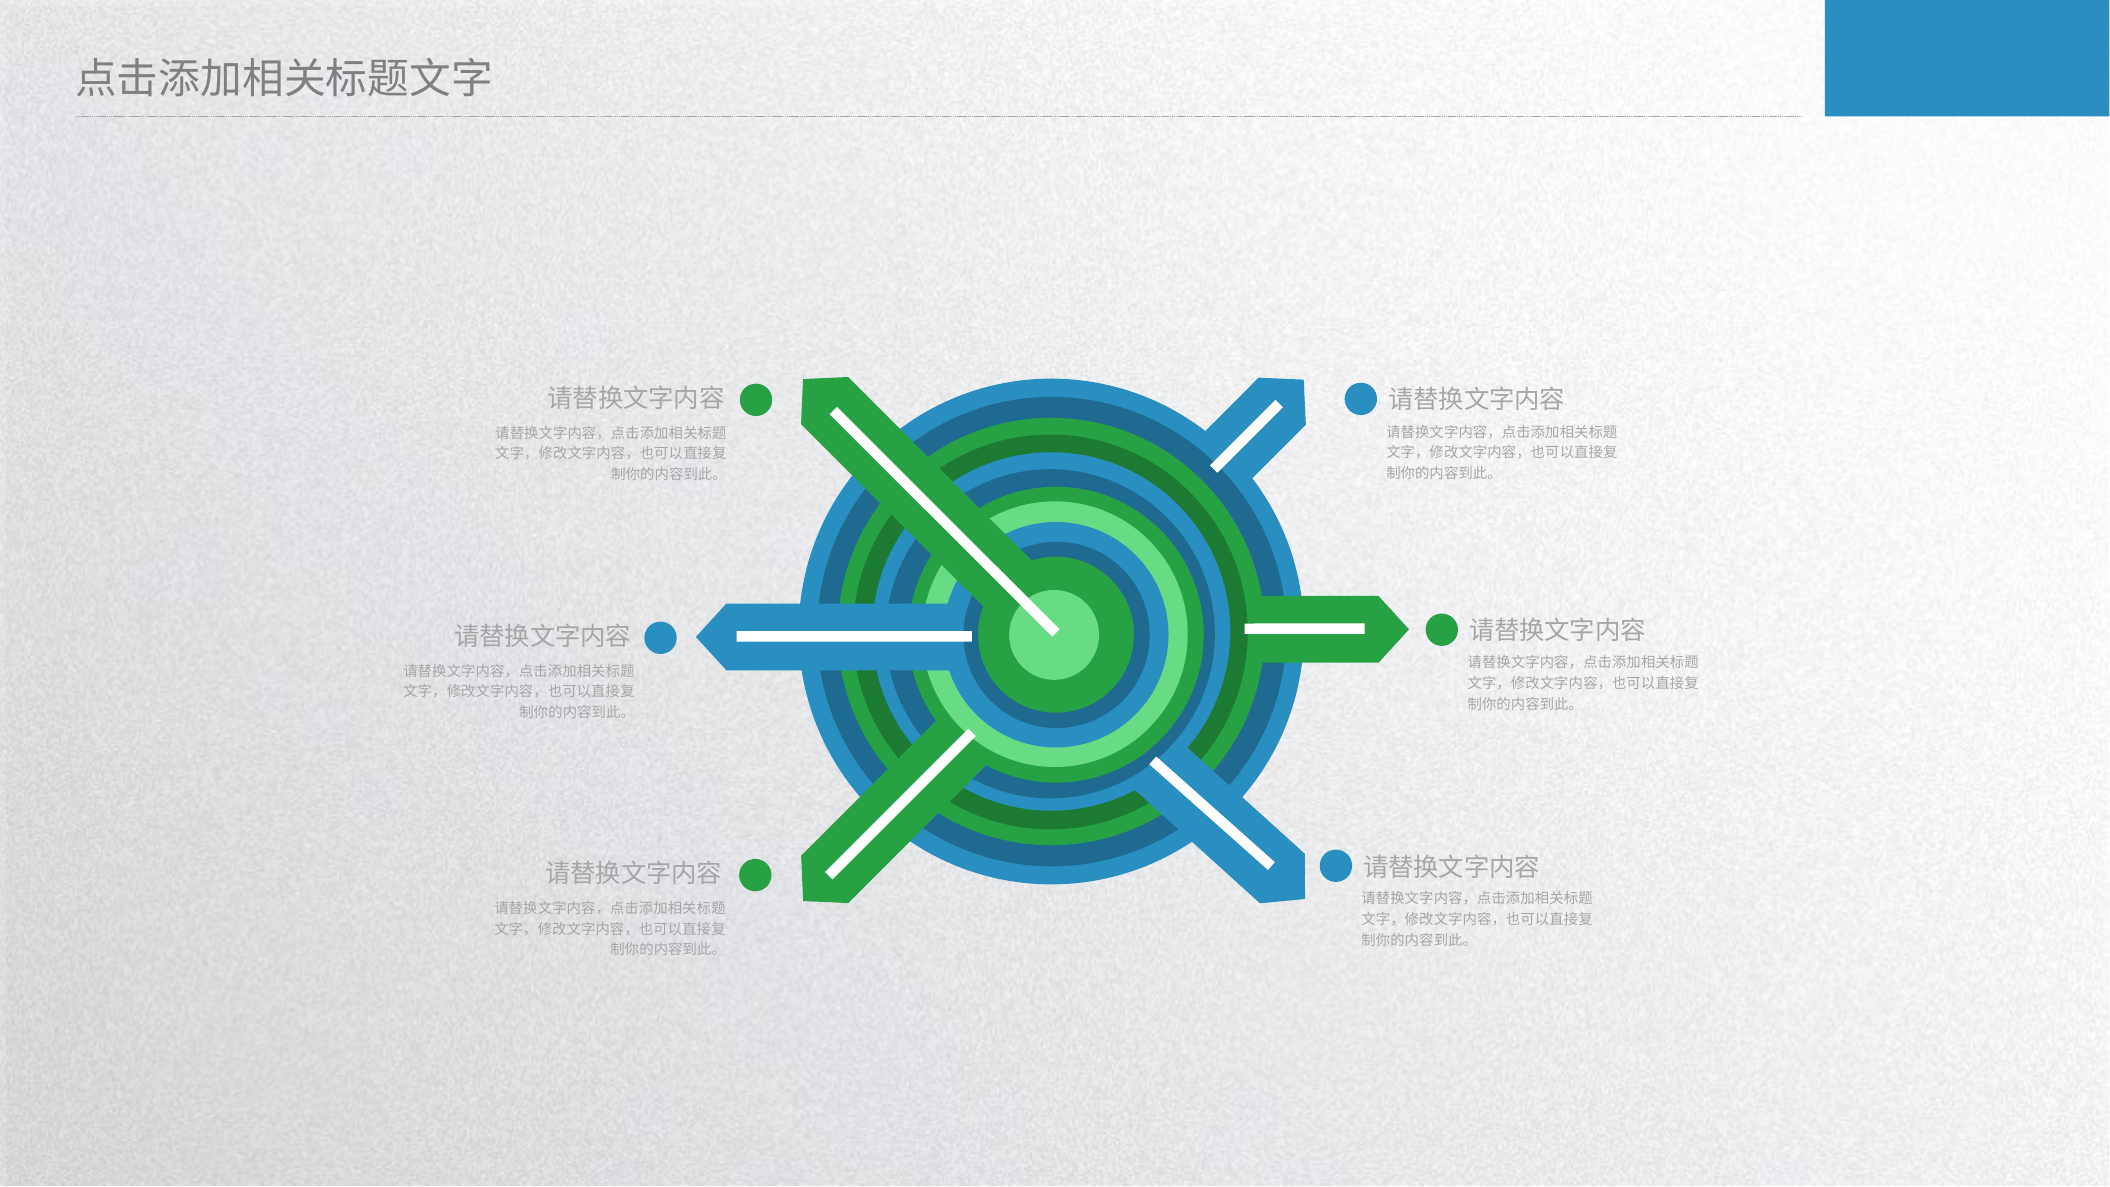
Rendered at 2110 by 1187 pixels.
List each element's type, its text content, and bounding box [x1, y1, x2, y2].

text_box [739, 383, 773, 417]
text_box [1425, 613, 1458, 646]
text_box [801, 486, 1204, 904]
text_box 请替换文字内容 [523, 852, 726, 887]
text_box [1135, 377, 1306, 417]
picture [0, 0, 2110, 1186]
text_box [1344, 382, 1378, 416]
text_box 请替换文字内容 [1360, 843, 1556, 882]
text_box [739, 858, 772, 892]
text_box 请替换文字内容，点击添加相关标题文字，修改文字内容，也可以直接复制你的内容到此。 [1467, 650, 1703, 722]
text_box [644, 621, 677, 654]
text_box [1135, 417, 1410, 846]
text_box 请替换文字内容 [1385, 376, 1581, 416]
text_box 请替换文字内容 [1466, 607, 1662, 646]
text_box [1135, 452, 1306, 904]
text_box 请替换文字内容，点击添加相关标题文字，修改文字内容，也可以直接复制你的内容到此。 [392, 658, 636, 721]
text_box 请替换文字内容，点击添加相关标题文字，修改文字内容，也可以直接复制你的内容到此。 [1410, 419, 1622, 492]
text_box [1319, 849, 1353, 882]
text_box 请替换文字内容，点击添加相关标题文字，修改文字内容，也可以直接复制你的内容到此。 [483, 420, 728, 483]
text_box 点击添加相关标题文字 [59, 44, 563, 107]
text_box 请替换文字内容 [432, 615, 635, 649]
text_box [800, 376, 1135, 713]
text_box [695, 521, 1169, 748]
text_box 请替换文字内容，点击添加相关标题文字，修改文字内容，也可以直接复制你的内容到此。 [1361, 886, 1597, 959]
text_box 请替换文字内容，点击添加相关标题文字，修改文字内容，也可以直接复制你的内容到此。 [483, 895, 727, 959]
text_box 请替换文字内容 [524, 377, 728, 412]
